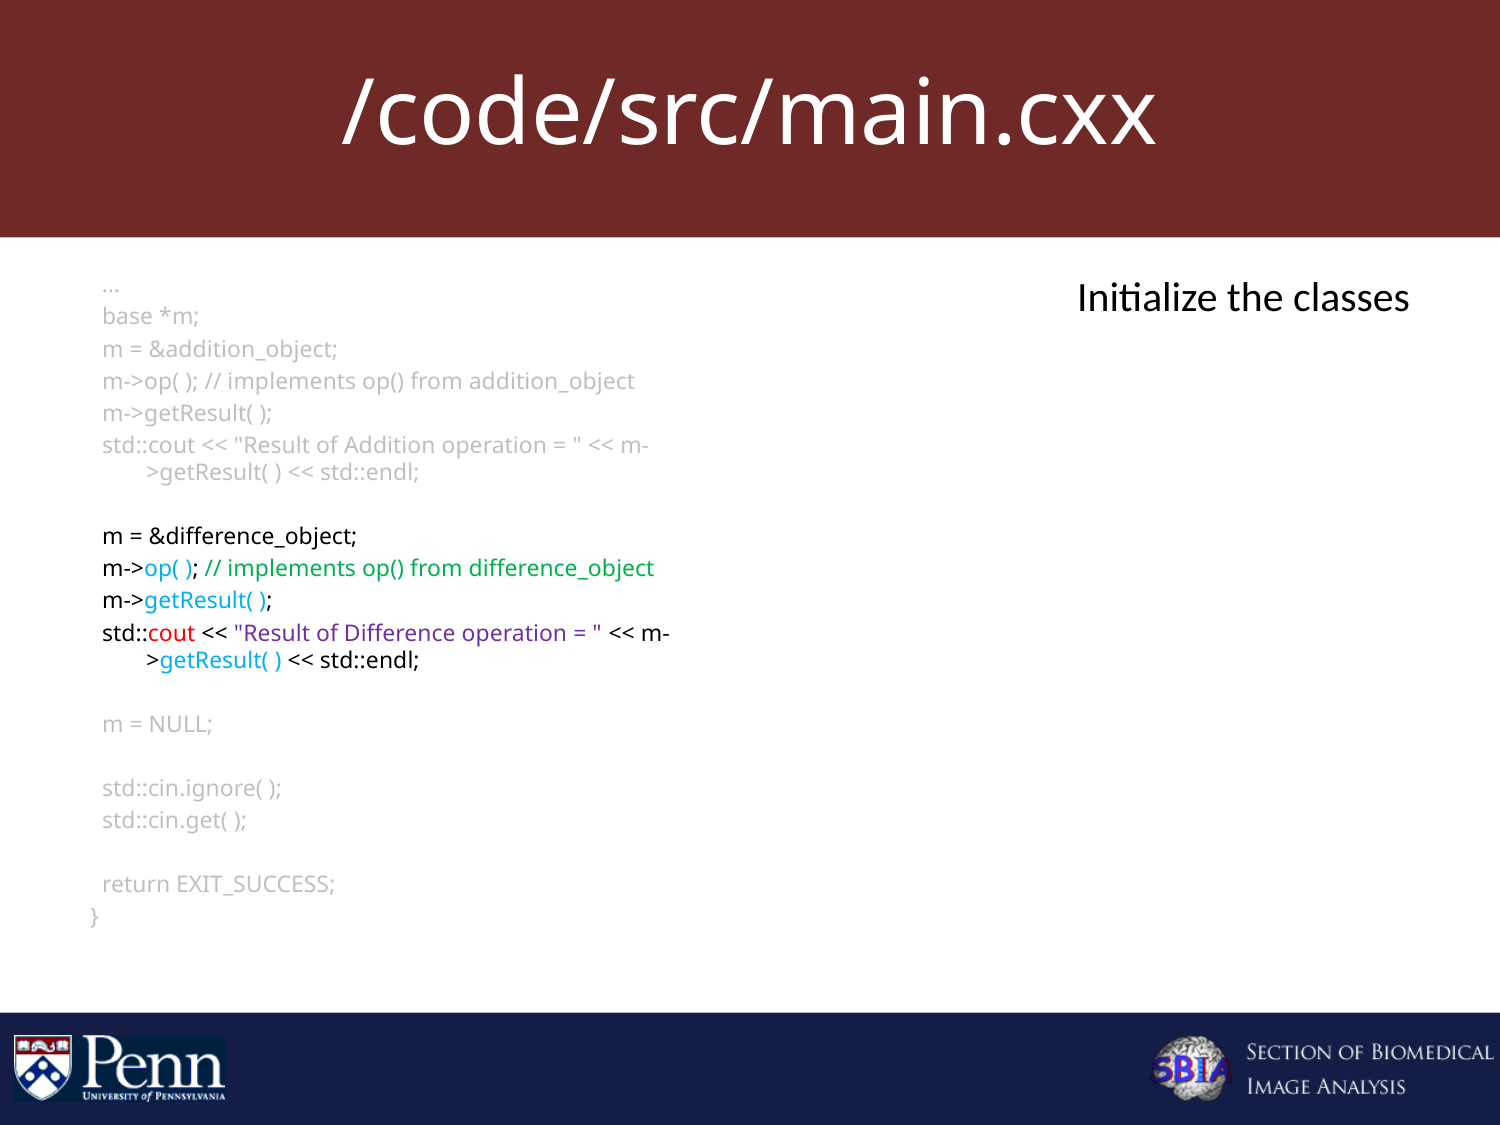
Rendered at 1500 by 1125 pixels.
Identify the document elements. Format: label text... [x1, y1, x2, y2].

picture [14, 1035, 225, 1102]
picture [1149, 1034, 1494, 1103]
text_box Initialize the classes [749, 262, 1425, 1013]
list … base *m; m = &addition_object; m->op( ); // implements op() from addition_object m->getResult( ); std::cout << "Result of Addition operation = " << m->getResult( ) << std::endl; m = &difference_object; m->op( ); // implements op() from difference_object m->getResult( ); std::cout << "Result of Difference operation = " << m->getResult( ) << std::endl; m = NULL; std::cin.ignore( ); std::cin.get( ); return EXIT_SUCCESS; } [75, 262, 749, 1013]
title /code/src/main.cxx [75, 45, 1425, 238]
